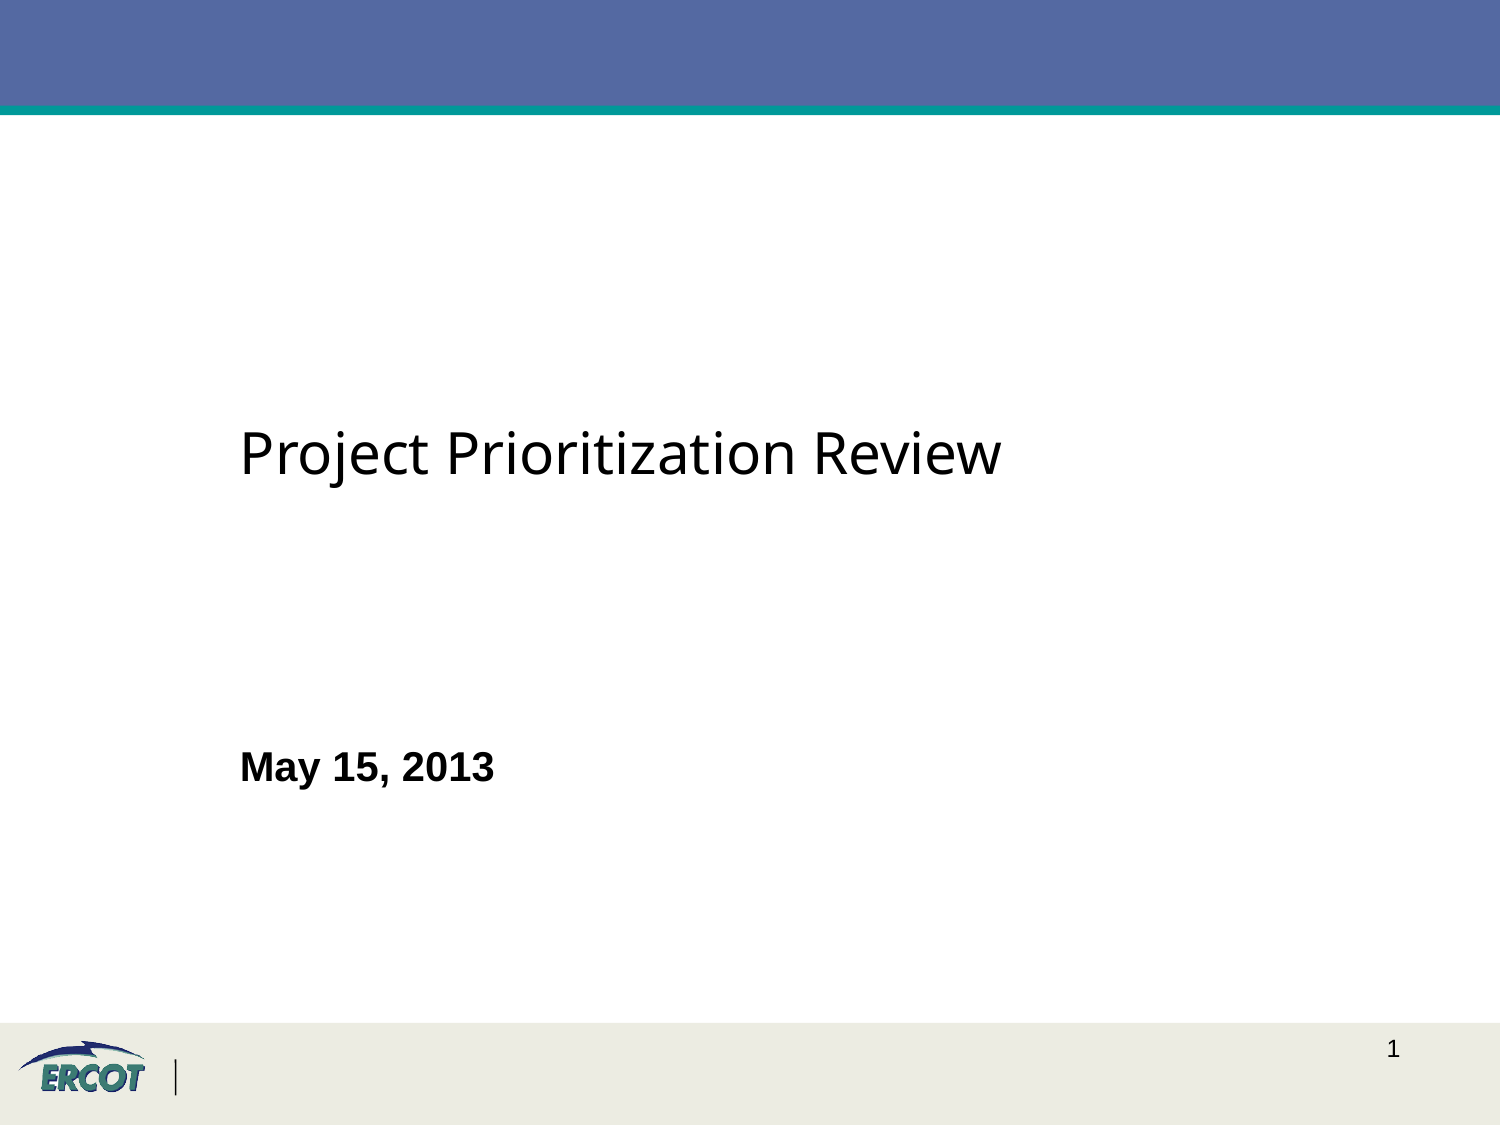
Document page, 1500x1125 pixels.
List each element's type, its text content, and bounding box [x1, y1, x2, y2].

text_box Project Prioritization Review [224, 349, 1413, 554]
text_box May 15, 2013 [225, 587, 650, 900]
picture [10, 1031, 151, 1111]
